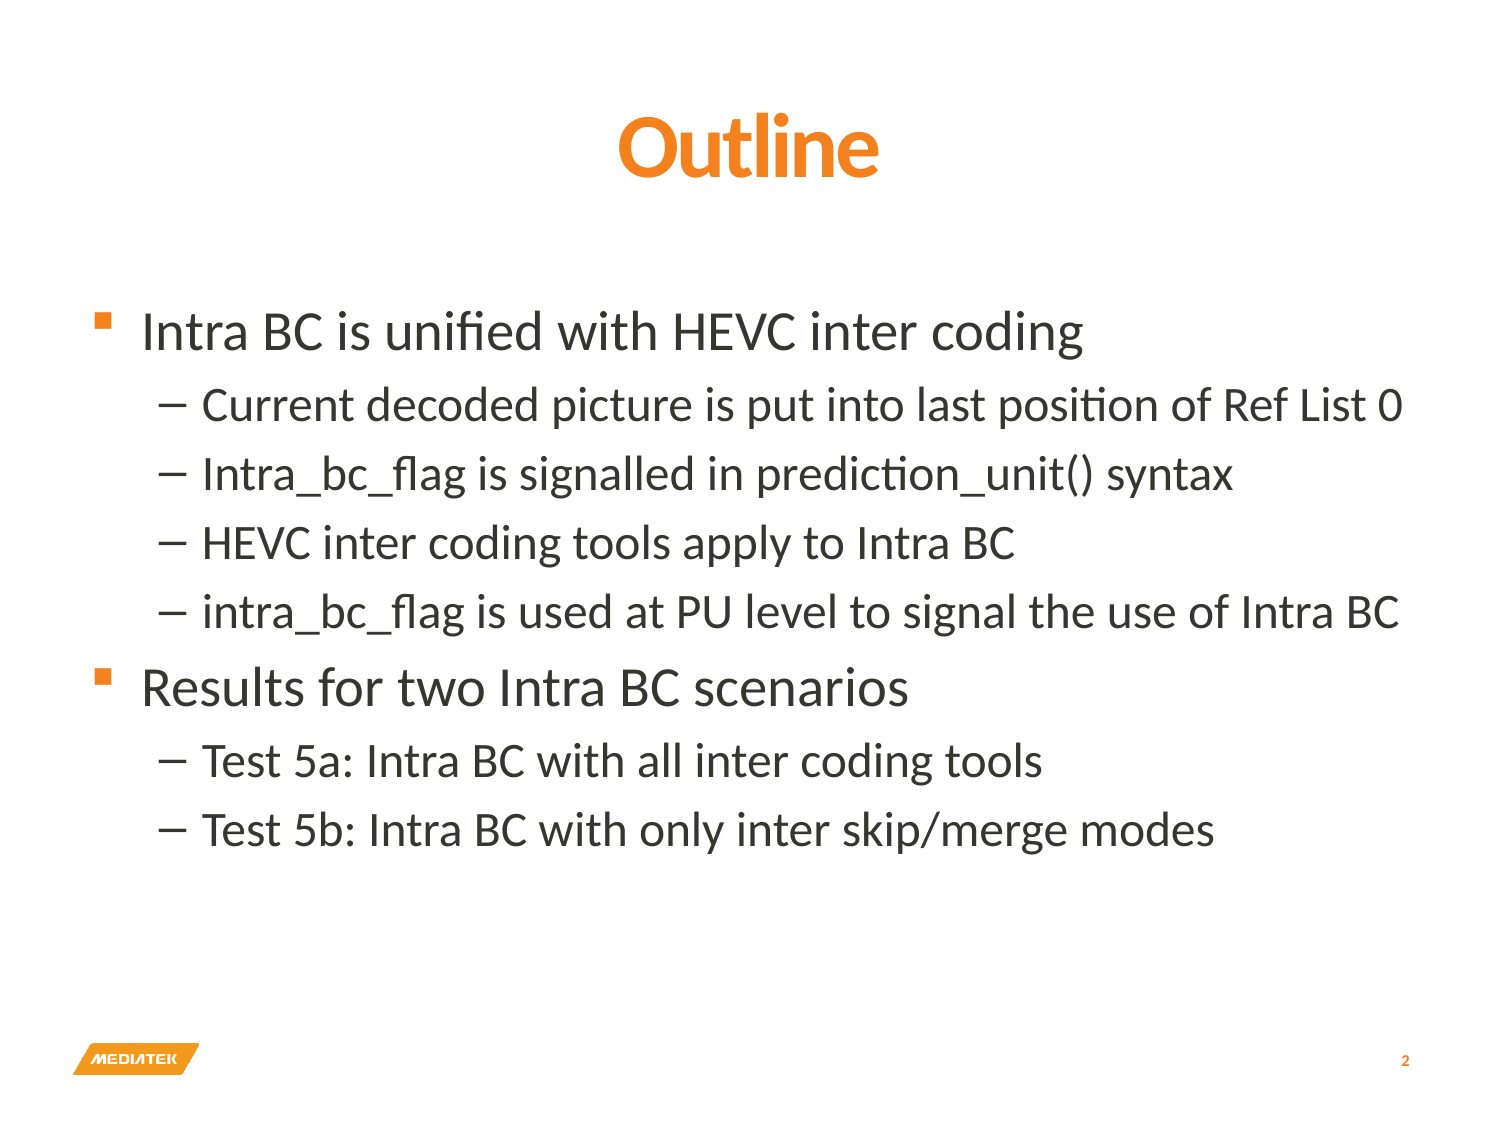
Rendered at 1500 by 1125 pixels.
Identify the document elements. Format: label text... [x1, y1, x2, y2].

title Outline [75, 99, 1425, 286]
list Intra BC is unified with HEVC inter coding Current decoded picture is put into last position of Ref List 0 Intra_bc_flag is signalled in prediction_unit() syntax HEVC inter coding tools apply to Intra BC intra_bc_flag is used at PU level to signal the use of Intra BC Results for two Intra BC scenarios Test 5a: Intra BC with all inter coding tools Test 5b: Intra BC with only inter skip/merge modes [75, 286, 1425, 990]
picture [73, 1043, 199, 1075]
slide_number 2 [1251, 1029, 1425, 1090]
